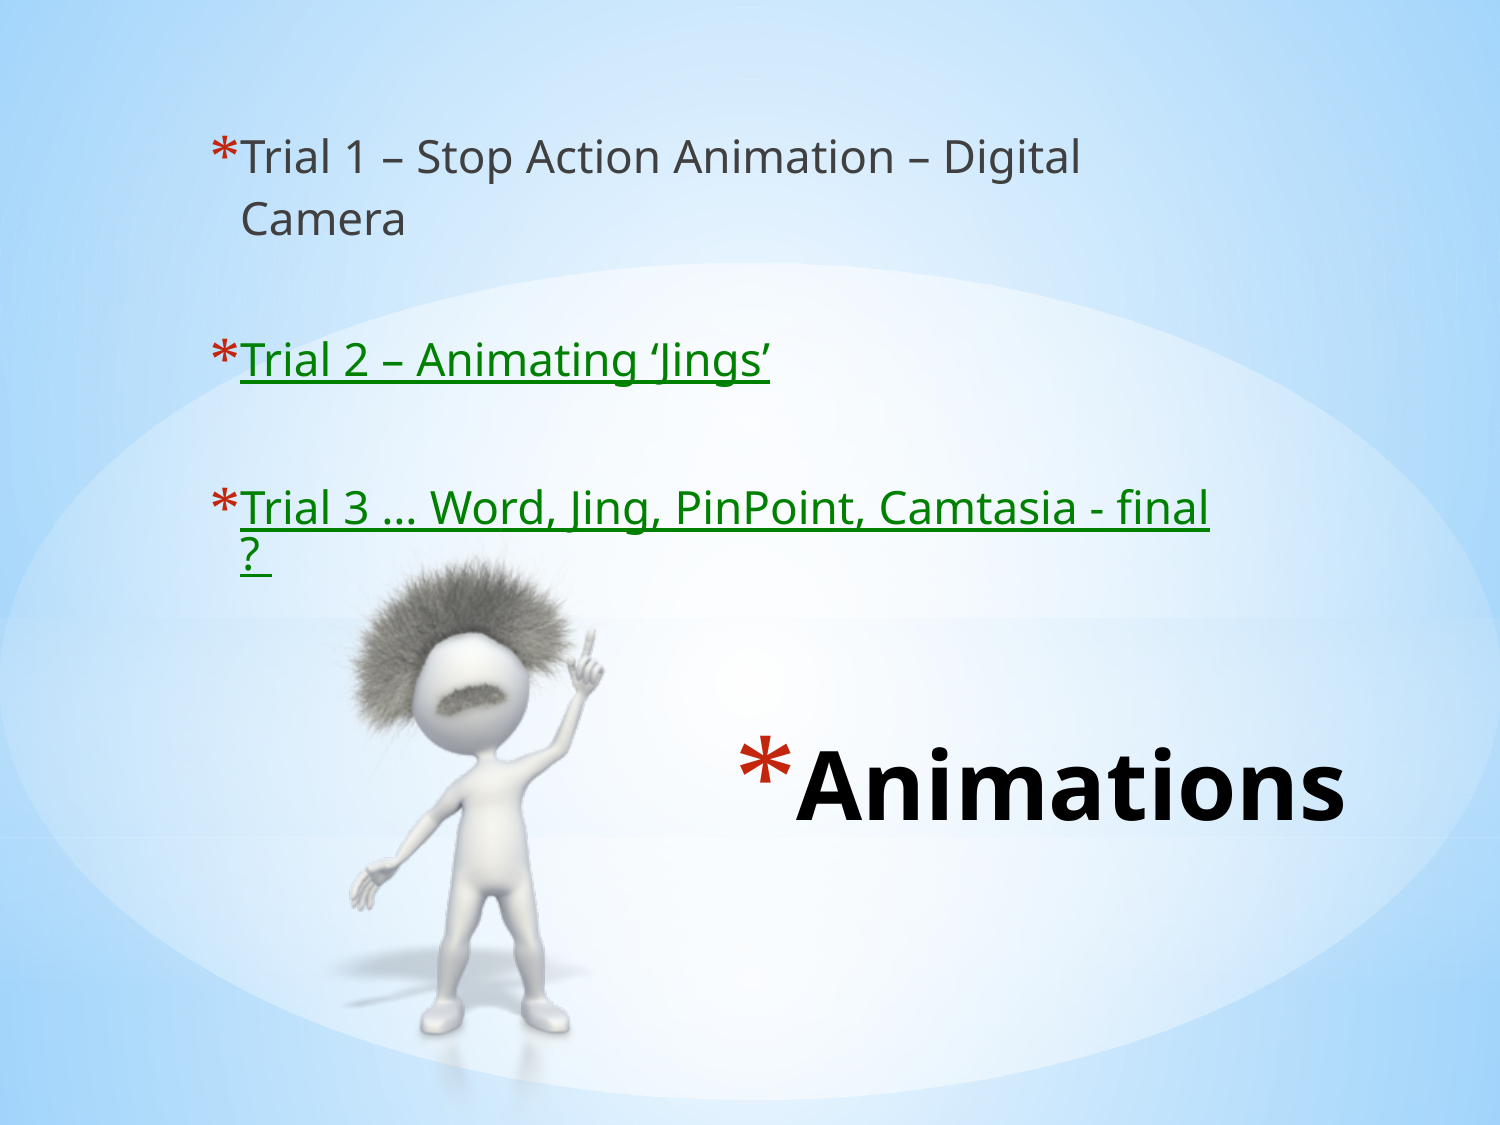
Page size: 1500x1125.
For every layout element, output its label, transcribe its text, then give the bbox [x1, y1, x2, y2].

picture [302, 507, 613, 1125]
title Animations [617, 717, 1363, 905]
list Trial 1 – Stop Action Animation – Digital Camera Trial 2 – Animating ‘Jings’ Trial 3 … Word, Jing, PinPoint, Camtasia - final? [187, 120, 1238, 690]
